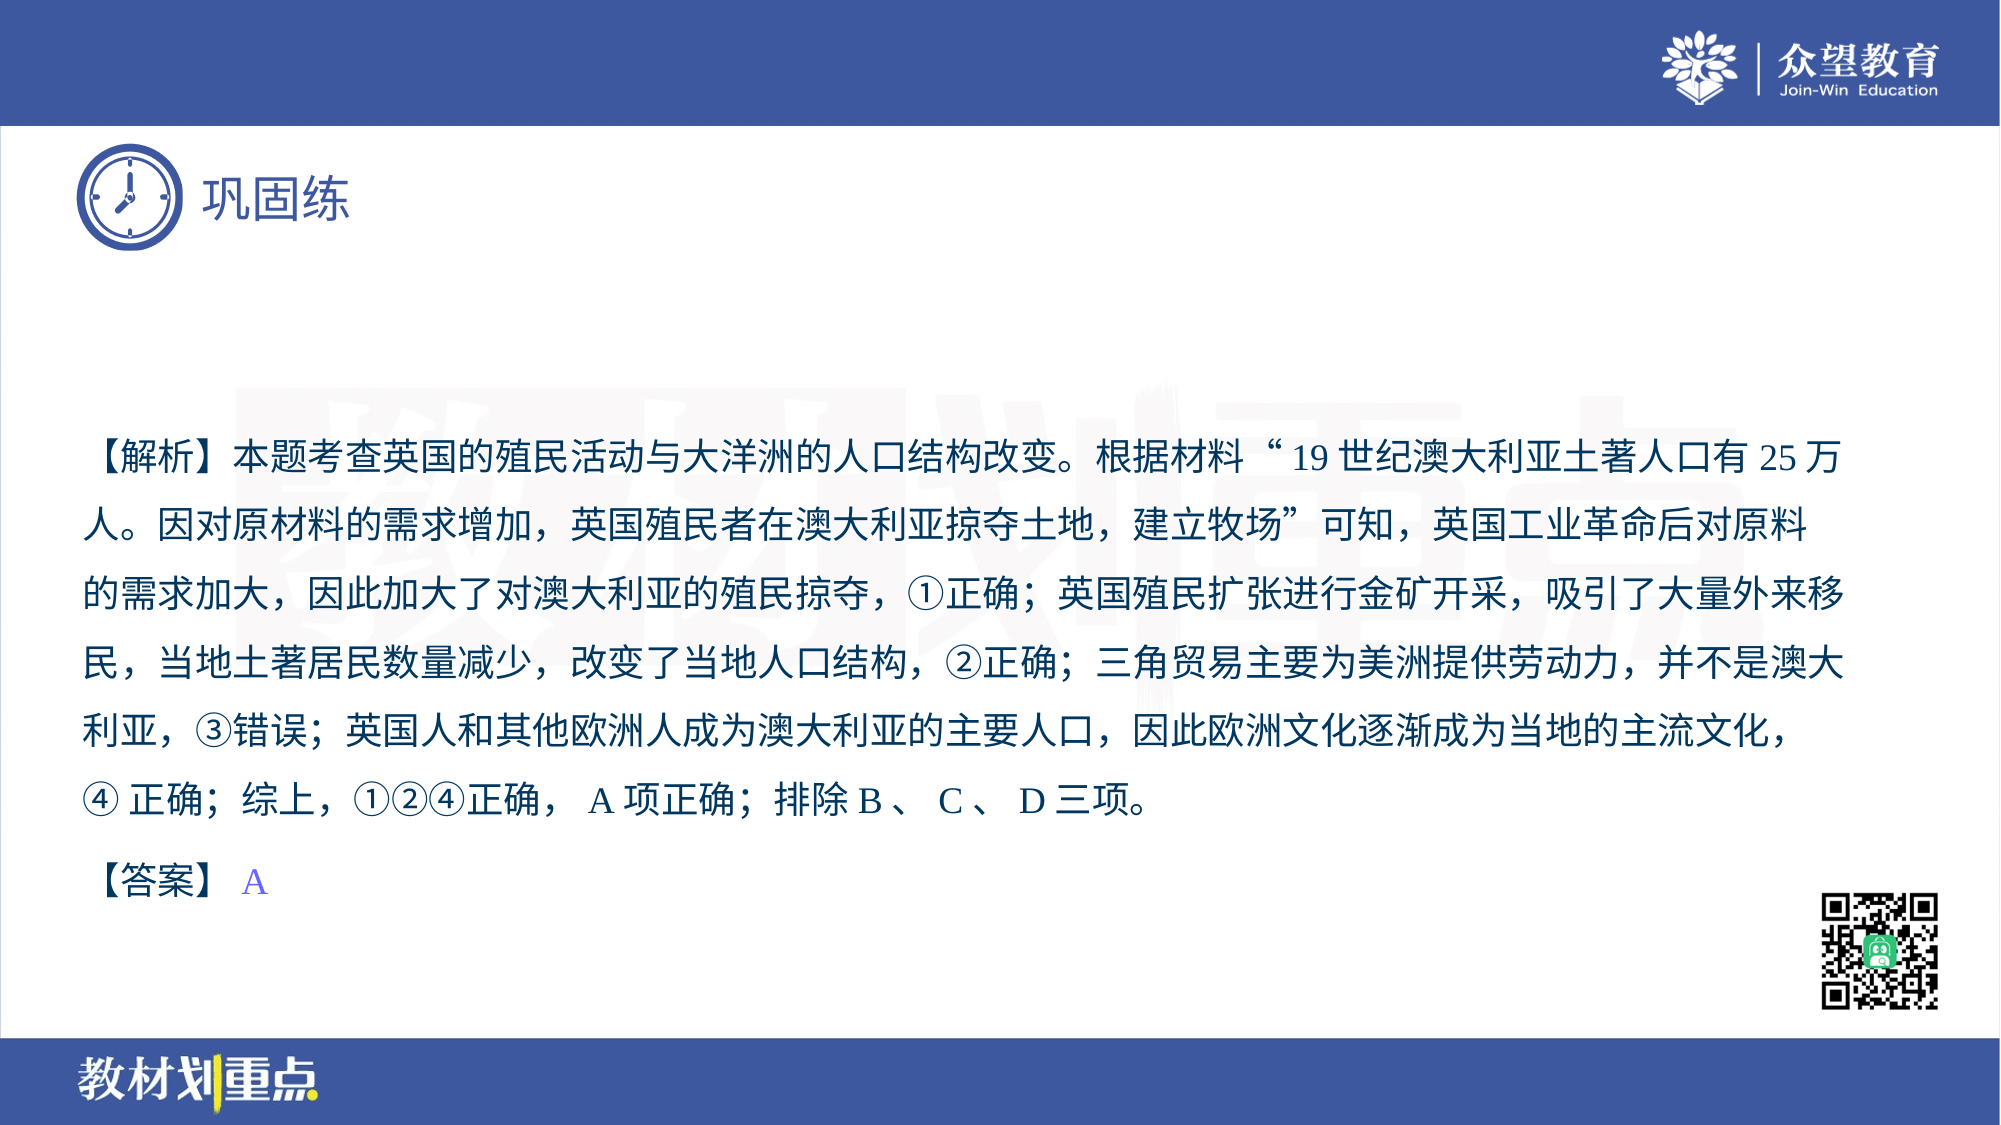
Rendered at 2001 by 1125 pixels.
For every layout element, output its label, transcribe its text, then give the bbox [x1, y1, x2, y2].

text_box 【答案】A [82, 835, 1817, 896]
text_box 【解析】本题考查英国的殖民活动与大洋洲的人口结构改变。根据材料“19世纪澳大利亚土著人口有25万 人。因对原材料的需求增加，英国殖民者在澳大利亚掠夺土地，建立牧场”可知，英国工业革命后对原料 的需求加大，因此加大了对澳大利亚的殖民掠夺，①正确；英国殖民扩张进行金矿开采，吸引了大量外来移 民，当地土著居民数量减少，改变了当地人口结构，②正确；三角贸易主要为美洲提供劳动力，并不是澳大 利亚，③错误；英国人和其他欧洲人成为澳大利亚的主要人口，因此欧洲文化逐渐成为当地的主流文化， ④正确；综上，①②④正确，A项正确；排除B、C、D三项。 [82, 408, 1817, 811]
picture [0, 0, 2000, 1125]
